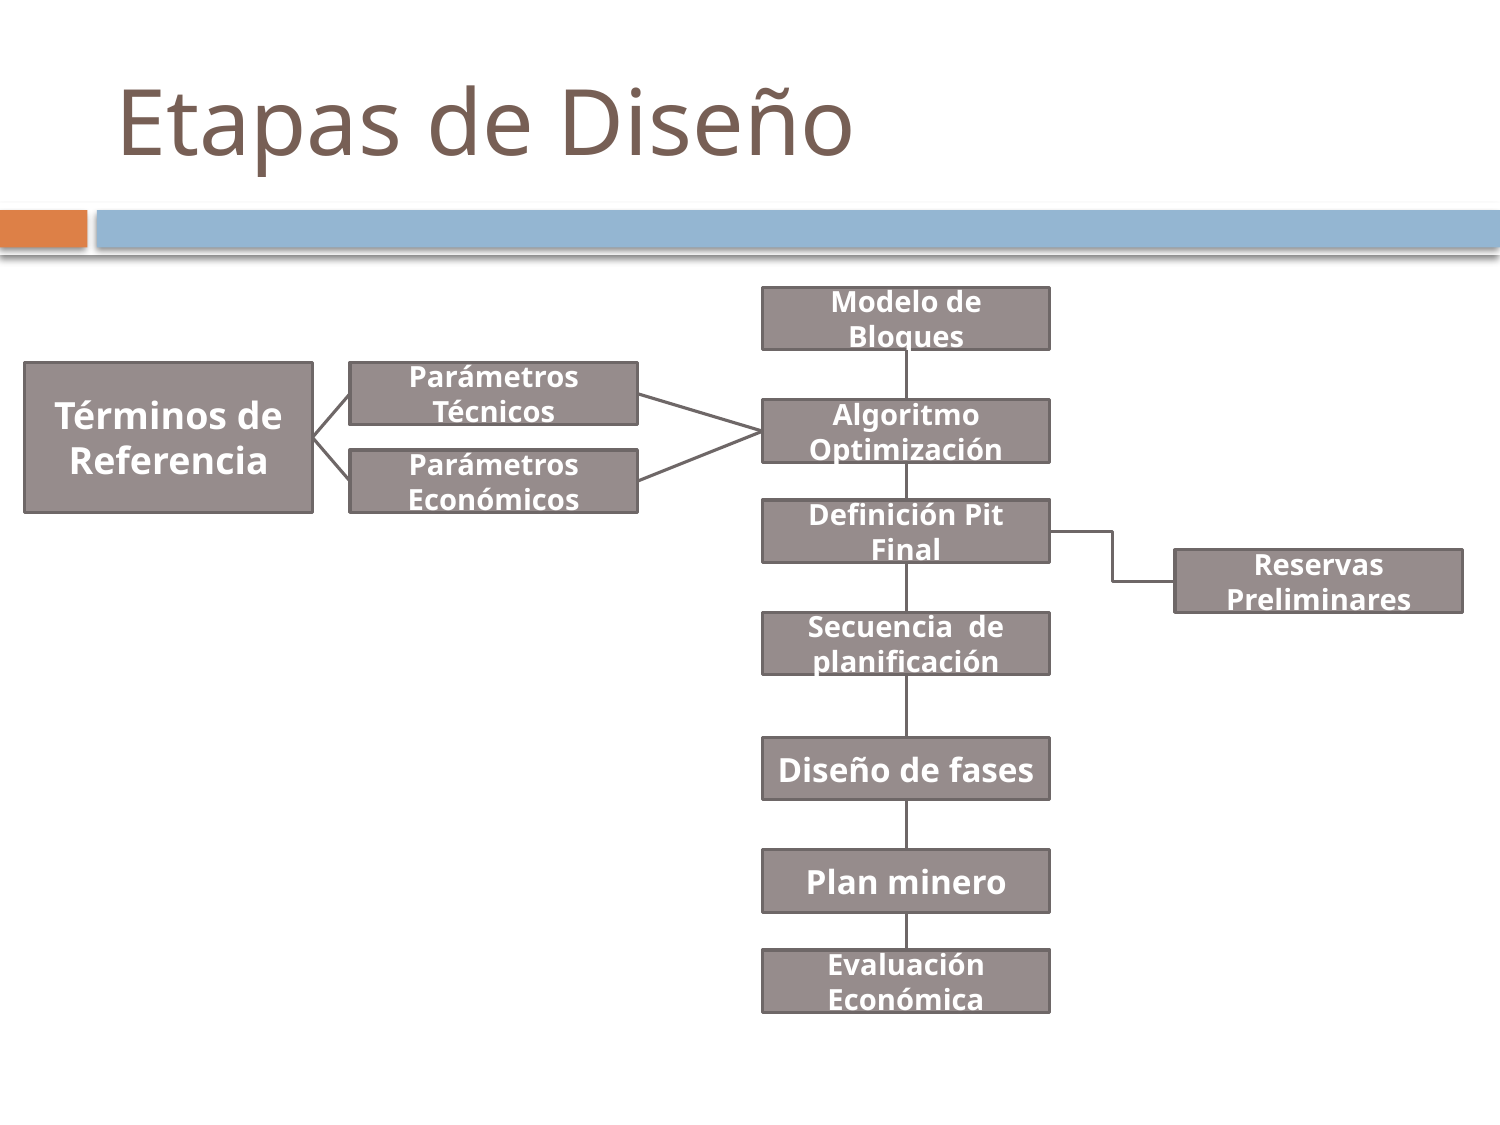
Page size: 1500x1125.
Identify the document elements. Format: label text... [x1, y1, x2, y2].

text_box Plan minero [761, 848, 1051, 914]
text_box Parámetros Técnicos [348, 361, 639, 426]
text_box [637, 430, 763, 482]
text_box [637, 393, 763, 430]
text_box Secuencia de planificación [761, 611, 1051, 676]
text_box Reservas Preliminares [1173, 548, 1464, 614]
text_box Términos de Referencia [23, 361, 314, 514]
text_box Parámetros Económicos [348, 448, 639, 514]
text_box Diseño de fases [761, 736, 1051, 801]
text_box Definición Pit Final [761, 498, 1051, 564]
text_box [1049, 530, 1176, 582]
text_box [312, 393, 351, 437]
title Etapas de Diseño [100, 37, 1438, 200]
text_box Evaluación Económica [761, 948, 1051, 1014]
text_box Modelo de Bloques [761, 286, 1051, 351]
text_box Algoritmo Optimización [765, 398, 1051, 464]
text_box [312, 437, 351, 482]
